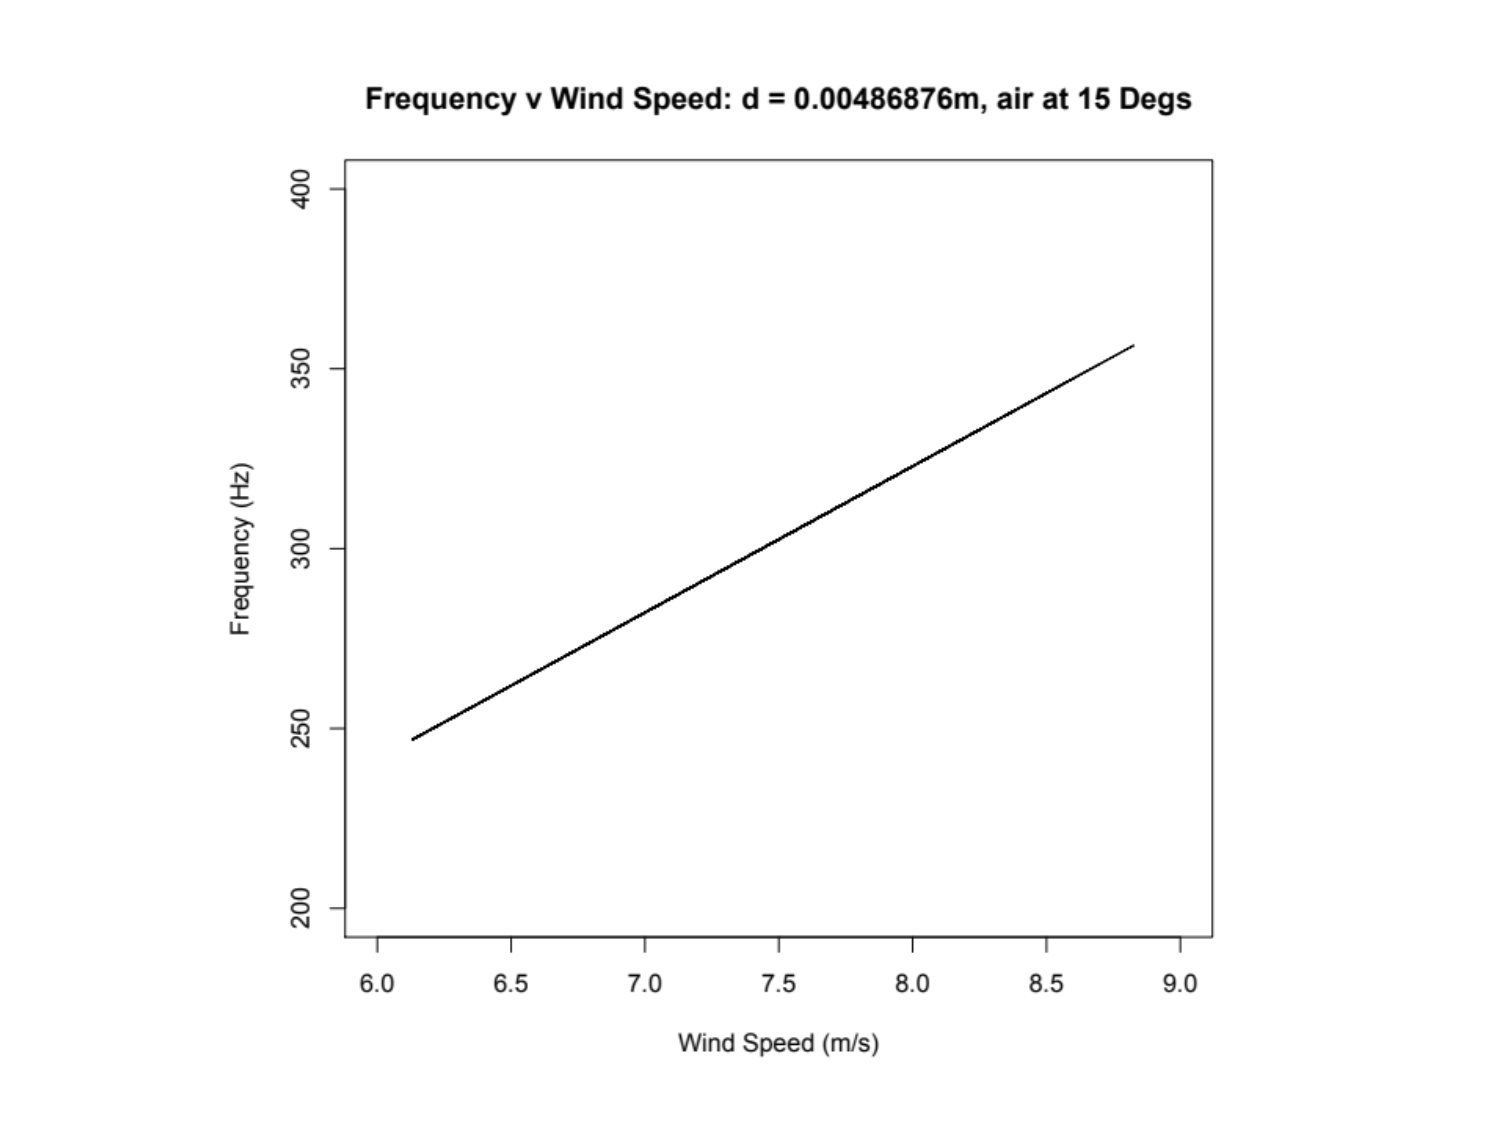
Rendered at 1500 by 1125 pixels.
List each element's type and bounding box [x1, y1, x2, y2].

picture [222, 37, 1273, 1088]
